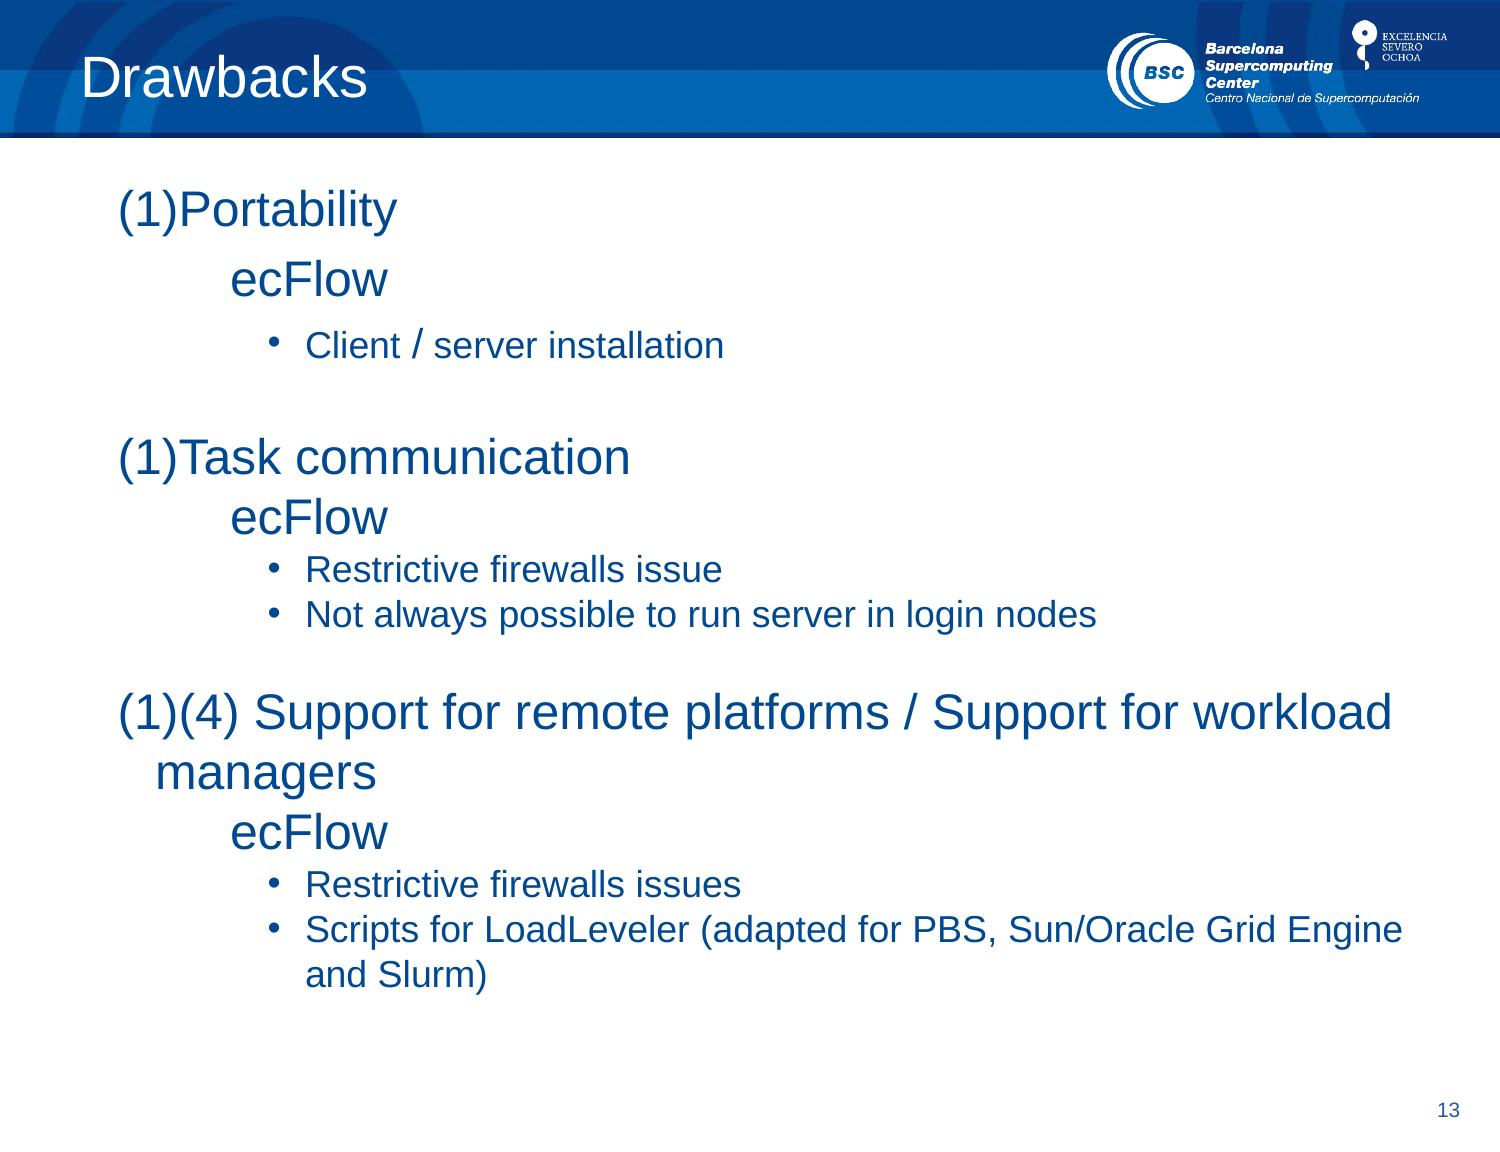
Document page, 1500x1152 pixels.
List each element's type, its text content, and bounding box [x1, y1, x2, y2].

title Drawbacks [65, 23, 1081, 138]
picture [0, 0, 1500, 138]
list Portability ecFlow Client / server installation Task communication ecFlow Restrictive firewalls issue Not always possible to run server in login nodes (4) Support for remote platforms / Support for workload managers ecFlow Restrictive firewalls issues Scripts for LoadLeveler (adapted for PBS, Sun/Oracle Grid Engine and Slurm) [64, 161, 1432, 1068]
